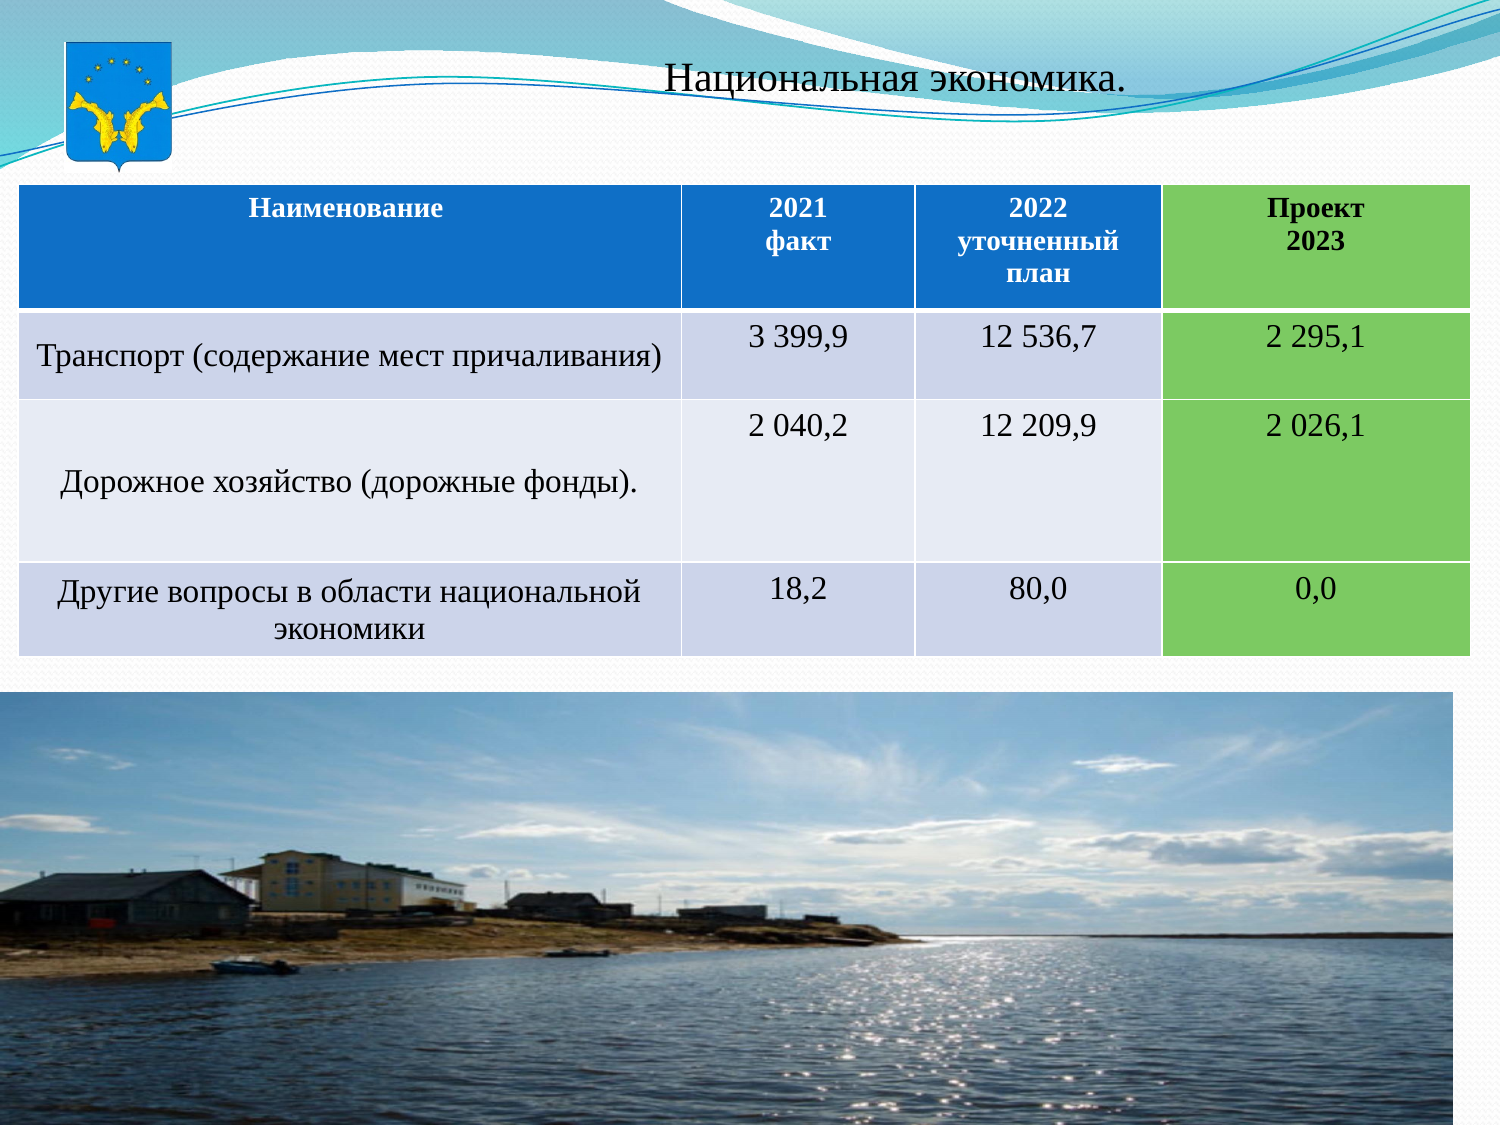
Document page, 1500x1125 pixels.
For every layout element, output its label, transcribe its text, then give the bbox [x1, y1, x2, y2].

table_cell 12 209,9 [916, 400, 1161, 561]
table_cell 80,0 [916, 563, 1161, 656]
table_cell 2 026,1 [1163, 400, 1470, 561]
text_box Национальная экономика. [301, 42, 1500, 108]
table_header Наименование [19, 185, 681, 308]
table_cell Транспорт (содержание мест причаливания) [19, 313, 681, 399]
table_cell 0,0 [1163, 563, 1470, 656]
table_cell Другие вопросы в области национальной экономики [19, 563, 681, 656]
table_cell 3 399,9 [682, 313, 914, 399]
picture [64, 42, 172, 173]
picture [0, 692, 1454, 1125]
table_cell Дорожное хозяйство (дорожные фонды). [19, 400, 681, 561]
table_header Проект 2023 [1163, 185, 1470, 308]
table_cell 18,2 [682, 563, 914, 656]
table_cell 2 040,2 [682, 400, 914, 561]
table_cell 12 536,7 [916, 313, 1161, 399]
table_header 2021 факт [682, 185, 914, 308]
table_header 2022 уточненный план [916, 185, 1161, 308]
table_cell 2 295,1 [1163, 313, 1470, 399]
